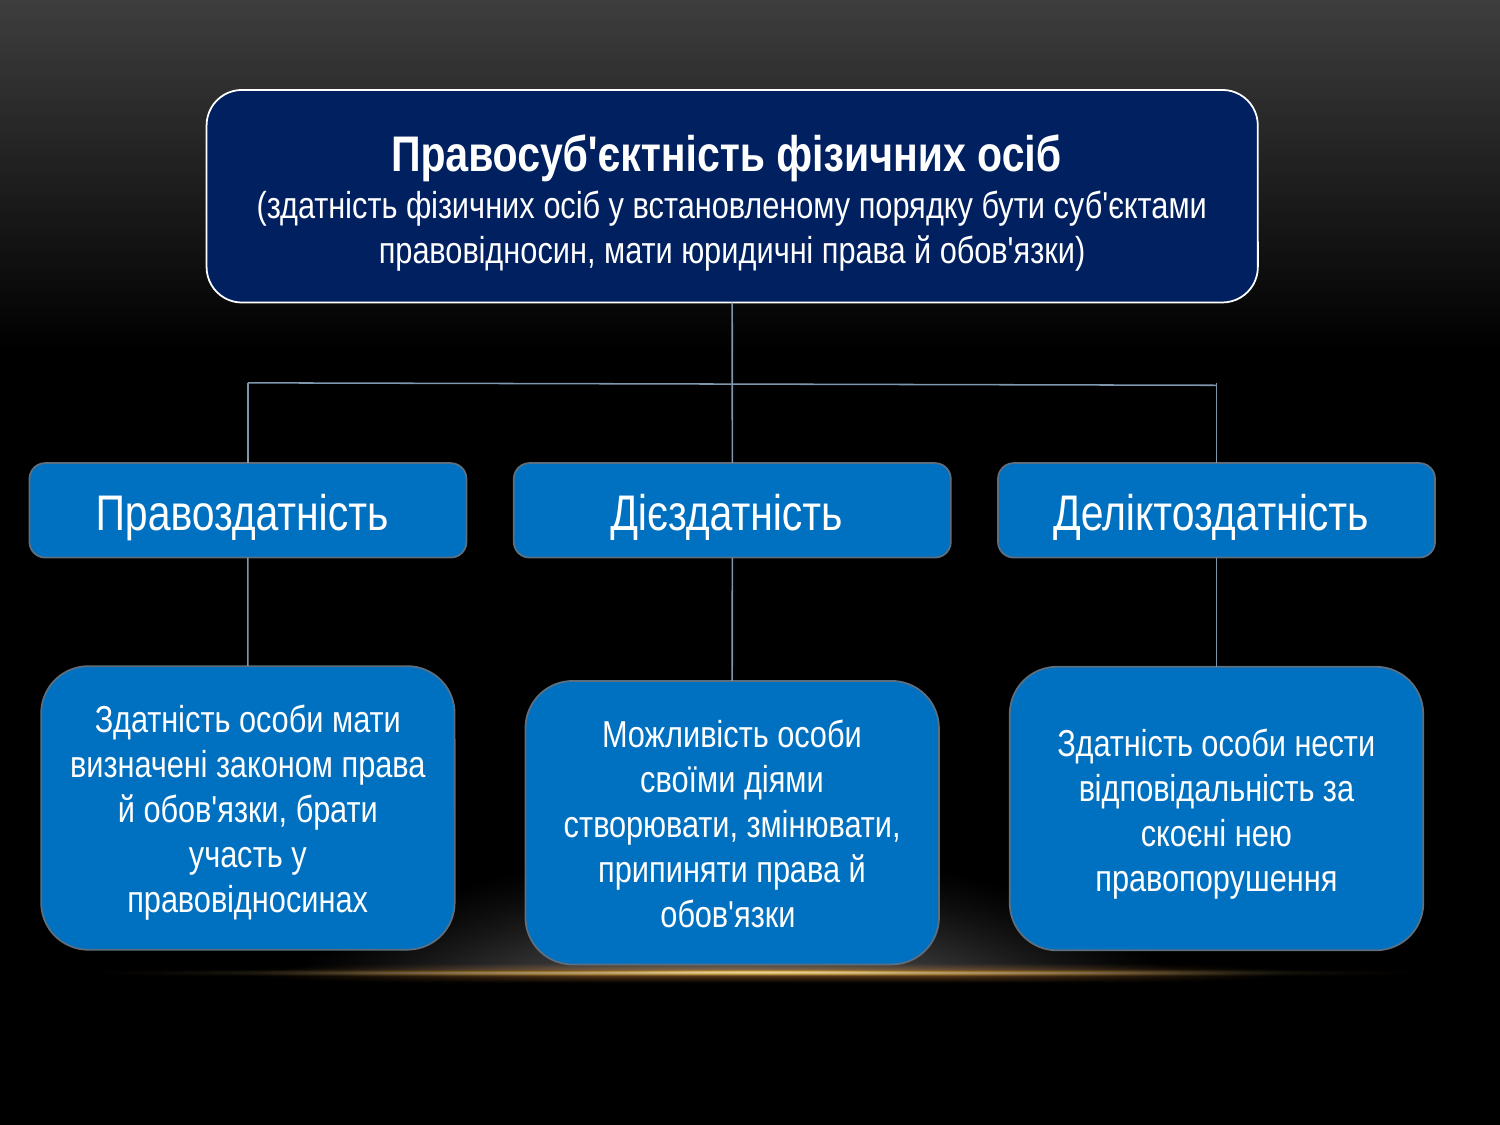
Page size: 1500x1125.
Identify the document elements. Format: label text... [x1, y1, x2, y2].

text_box Дієздатність [512, 462, 952, 559]
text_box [739, 382, 1216, 386]
text_box Правоздатність [28, 462, 468, 559]
picture [0, 0, 1500, 1125]
text_box Можливість особи своїми діями створювати, змінювати, припиняти права й обов'язки [524, 680, 940, 966]
text_box Деліктоздатність [997, 462, 1436, 559]
text_box Здатність особи мати визначені законом права й обов'язки, брати участь у правовідносинах [40, 665, 456, 951]
text_box Здатність особи нести відповідальність за скоєні нею правопорушення [1008, 665, 1425, 952]
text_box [249, 382, 727, 386]
text_box Правосуб'єктність фізичних осіб (здатність фізичних осіб у встановленому порядку бути суб'єктами правовідносин, мати юридичні права й обов'язки) [205, 89, 1259, 304]
